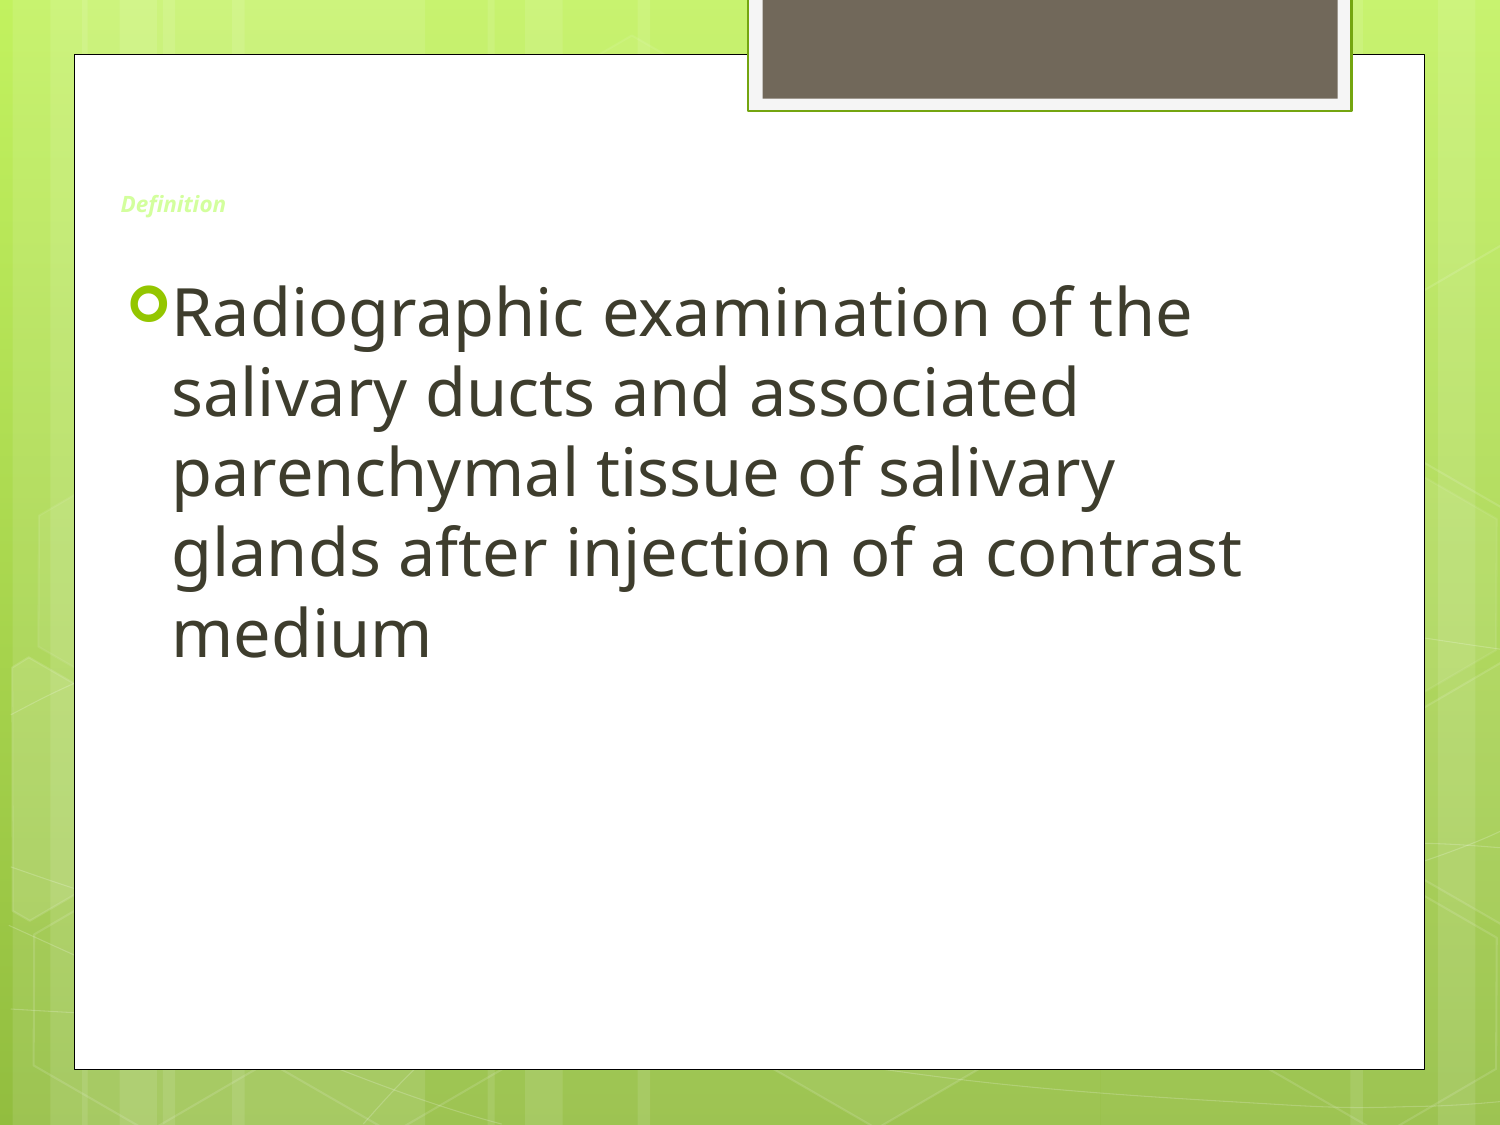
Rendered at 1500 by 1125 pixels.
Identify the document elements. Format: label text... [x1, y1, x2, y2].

title Definition [99, 99, 1425, 225]
list Radiographic examination of the salivary ducts and associated parenchymal tissue of salivary glands after injection of a contrast medium [99, 262, 1263, 1005]
